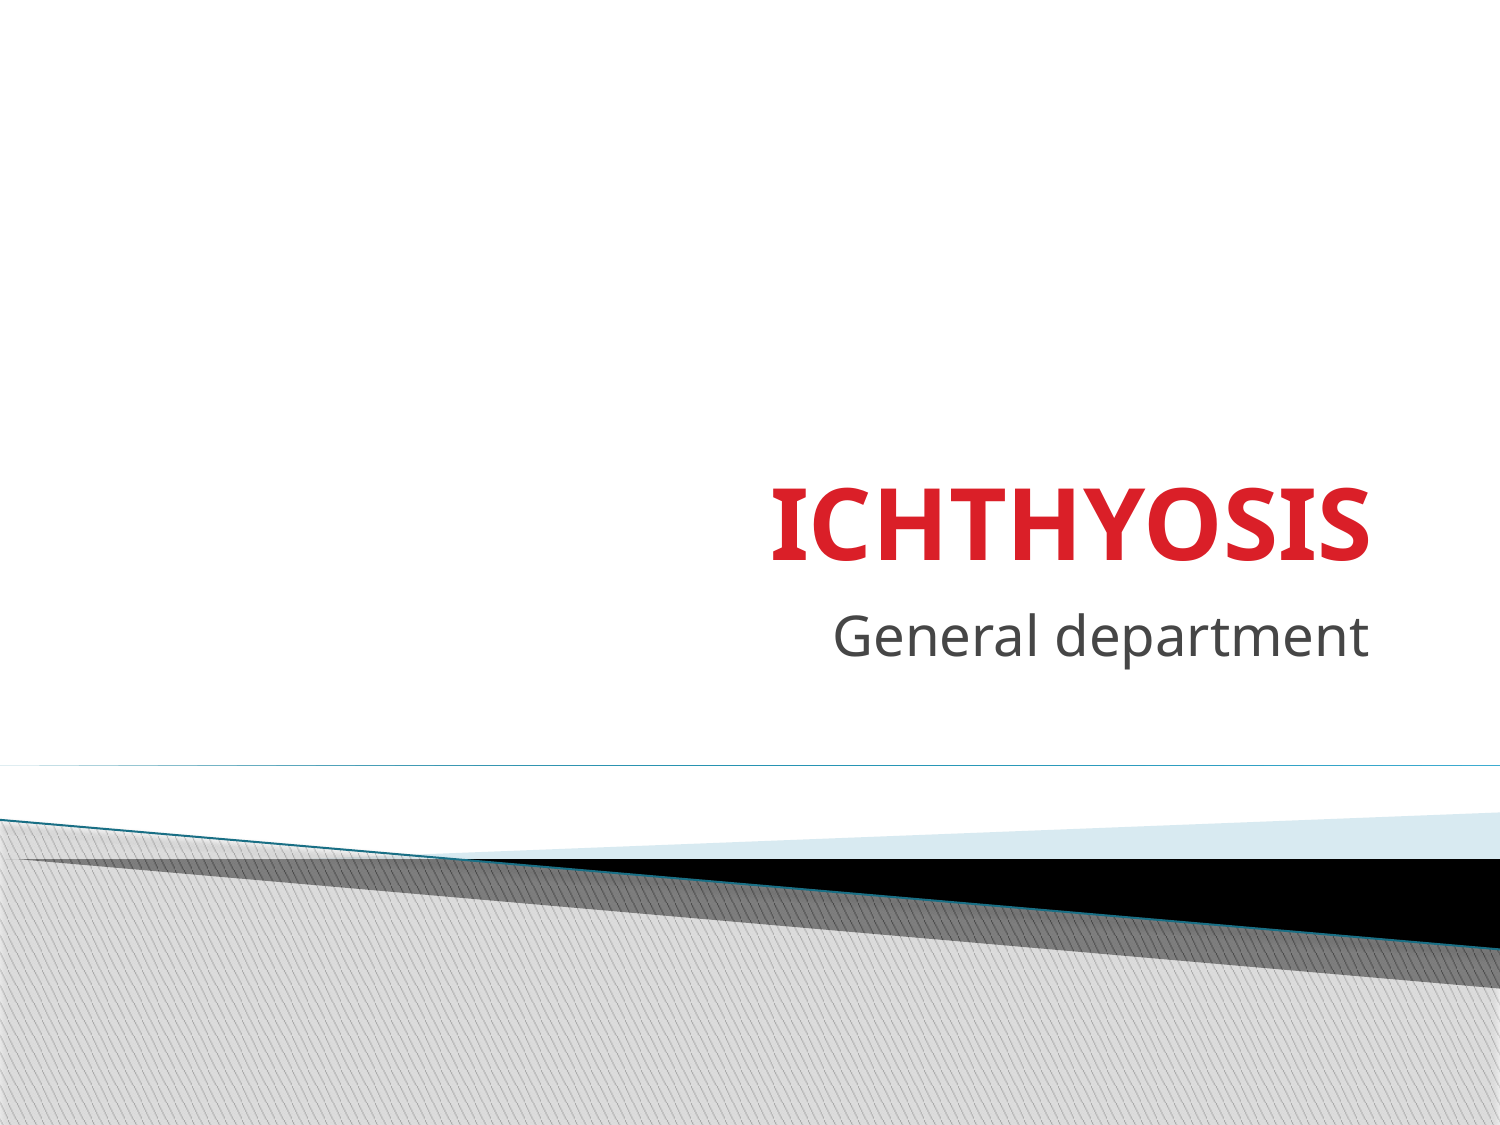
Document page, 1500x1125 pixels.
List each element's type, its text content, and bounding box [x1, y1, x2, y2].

subtitle General department [112, 592, 1388, 790]
title ICHTHYOSIS [112, 287, 1388, 588]
picture [5, 859, 1500, 989]
